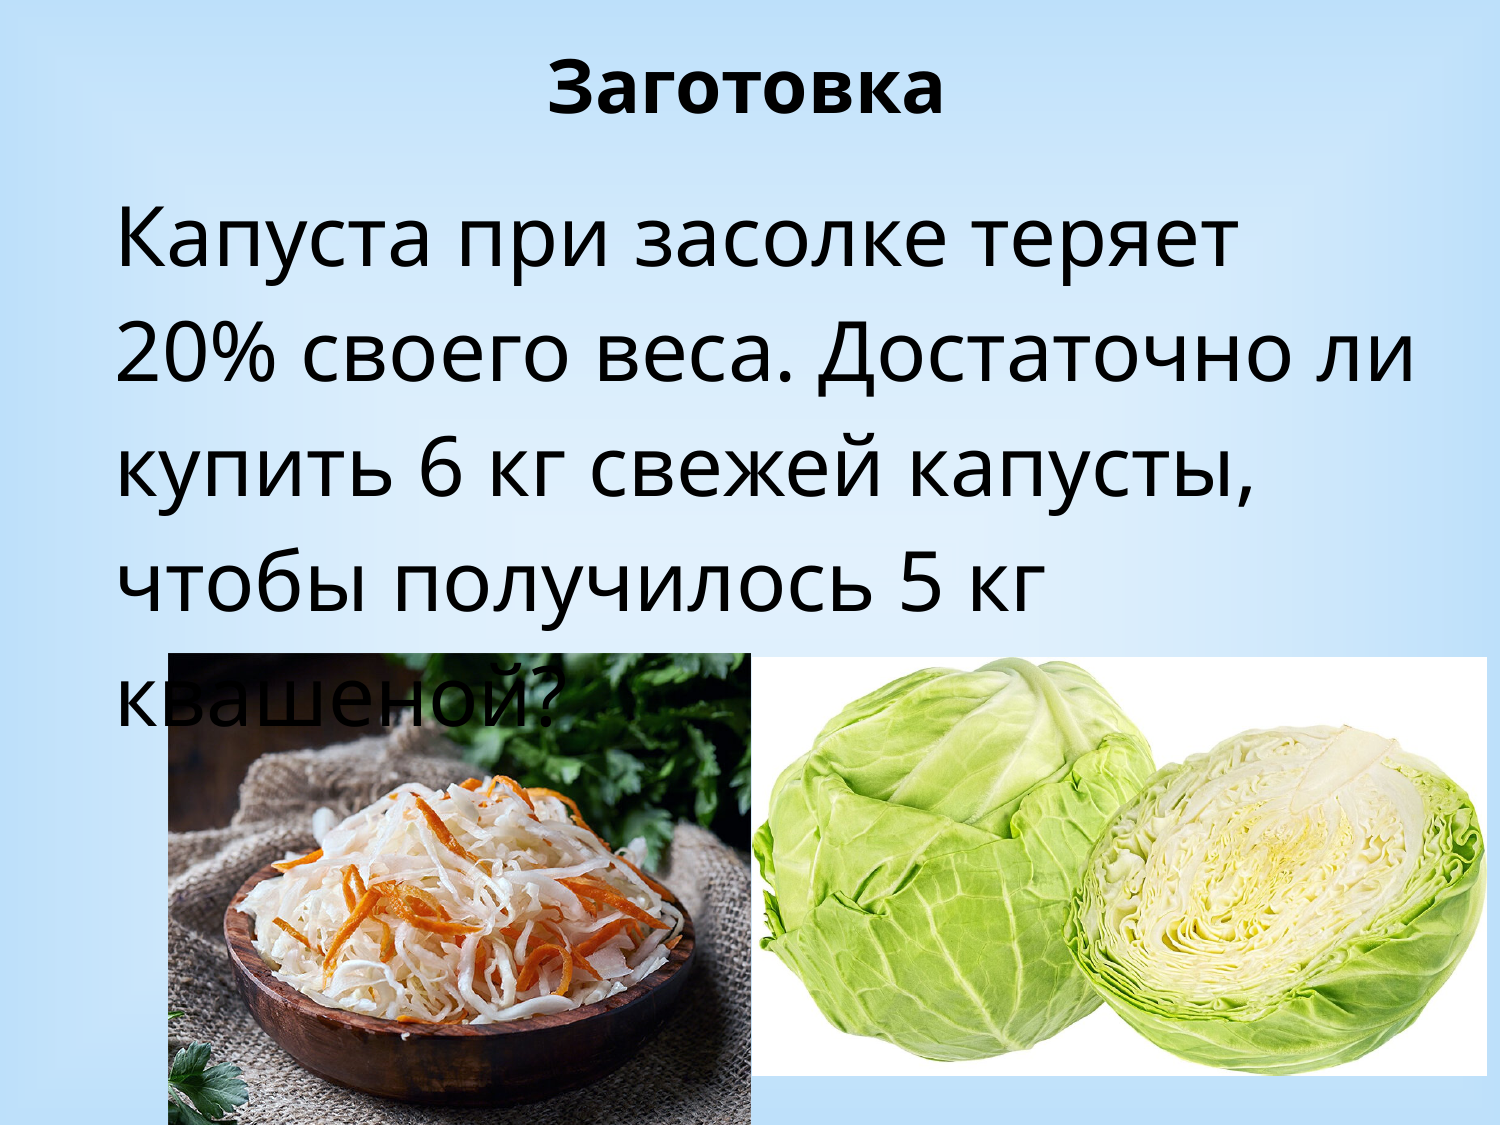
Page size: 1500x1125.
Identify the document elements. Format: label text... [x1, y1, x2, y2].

picture [168, 652, 1488, 1125]
text_box Заготовка [531, 30, 963, 136]
text_box Капуста при засолке теряет 20% своего веса. Достаточно ли купить 6 кг свежей капусты, чтобы получилось 5 кг квашеной? [100, 160, 1436, 751]
